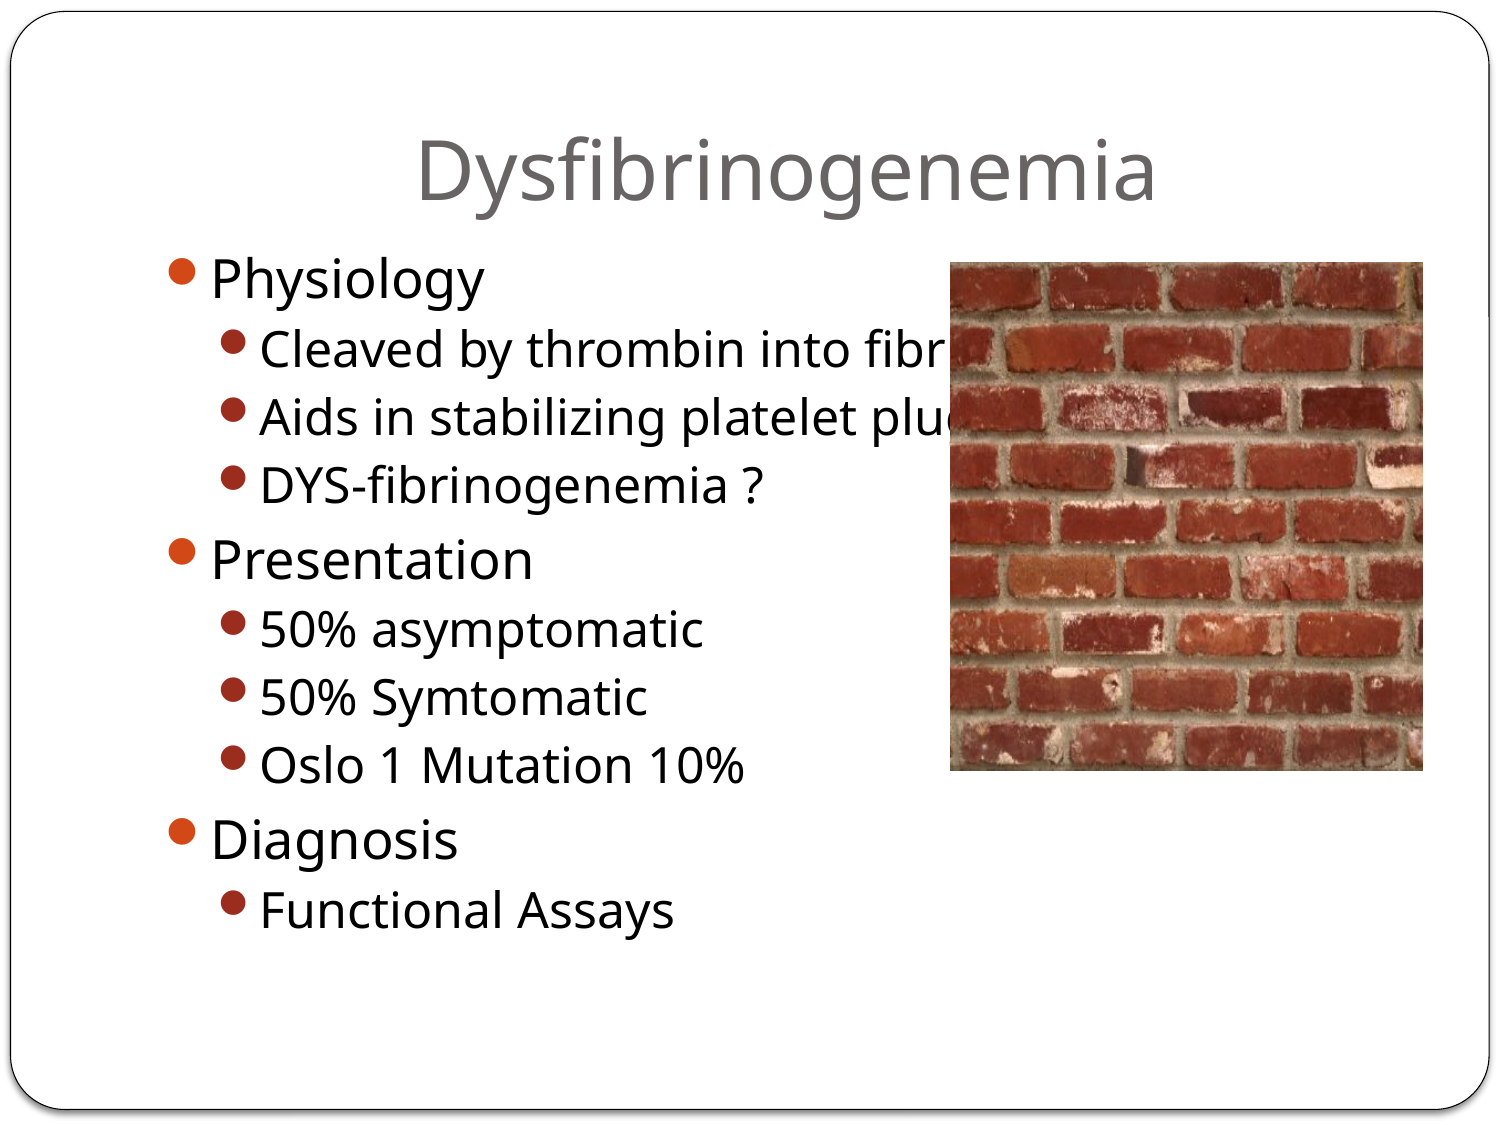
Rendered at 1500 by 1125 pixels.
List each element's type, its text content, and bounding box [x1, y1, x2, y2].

picture [949, 262, 1424, 771]
list Physiology Cleaved by thrombin into fibrin Aids in stabilizing platelet plugs DYS-fibrinogenemia ? Presentation 50% asymptomatic 50% Symtomatic Oslo 1 Mutation 10% Diagnosis Functional Assays [150, 237, 1425, 988]
title Dysfibrinogenemia [150, 45, 1425, 233]
